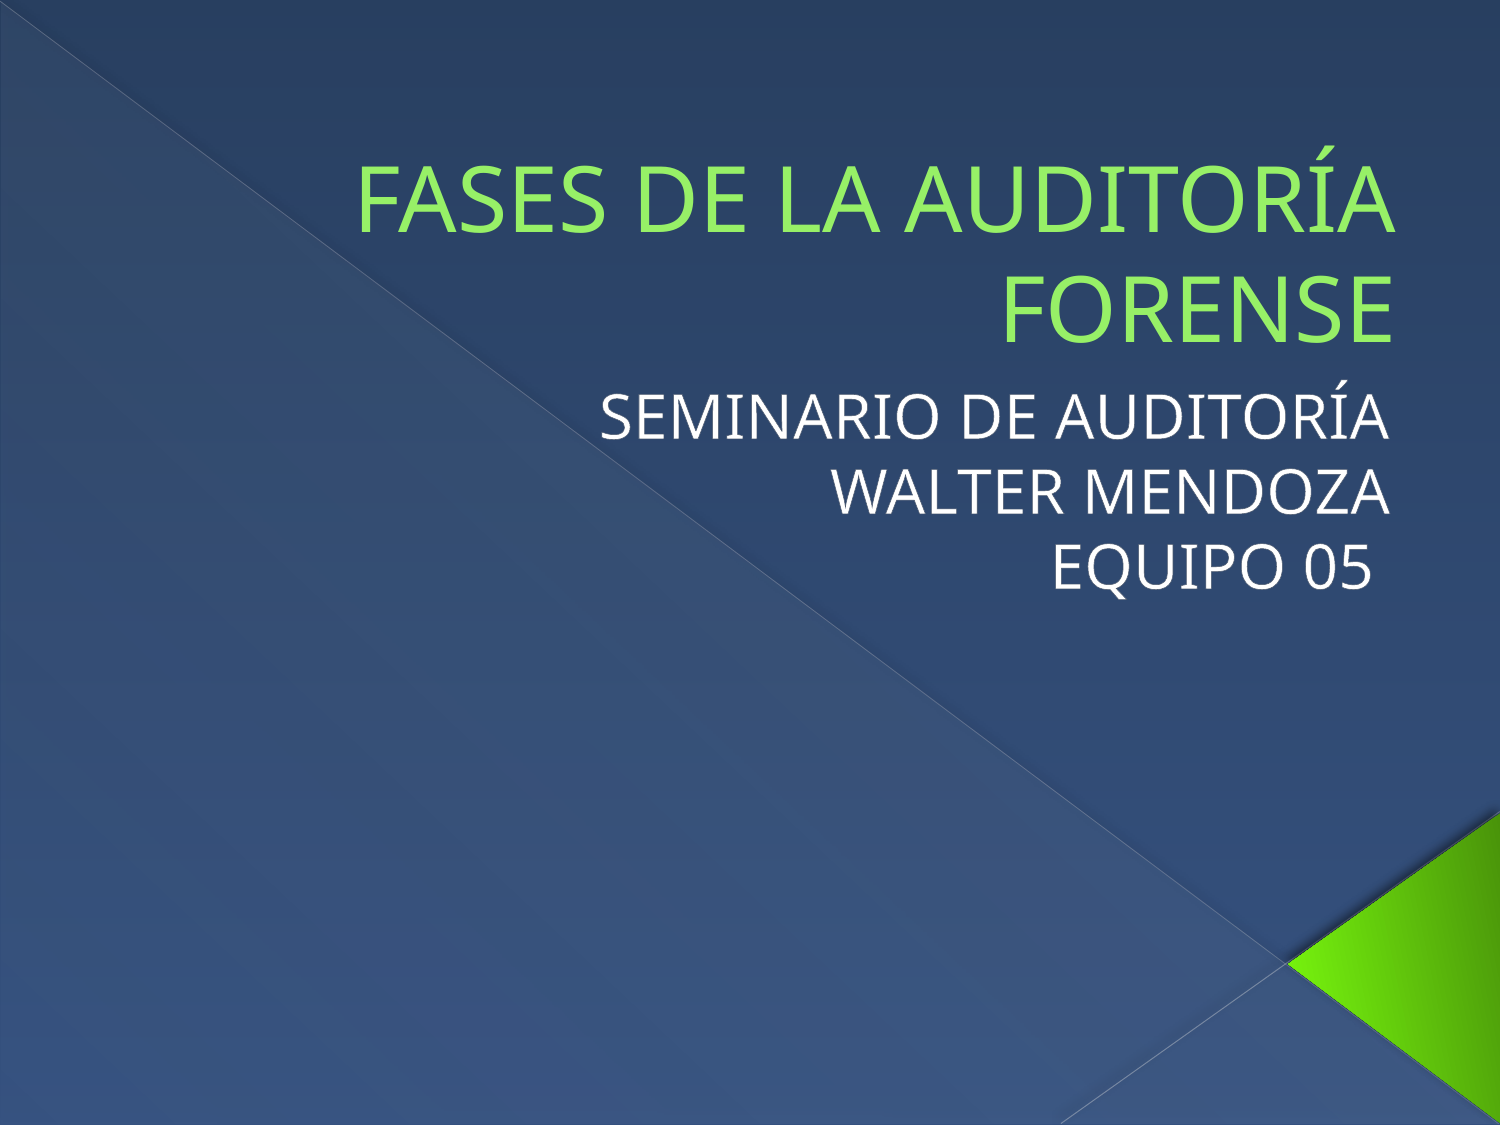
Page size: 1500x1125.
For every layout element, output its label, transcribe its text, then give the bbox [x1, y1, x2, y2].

title FASES DE LA AUDITORÍA FORENSE [88, 127, 1412, 369]
subtitle SEMINARIO DE AUDITORÍA WALTER MENDOZA EQUIPO 05 [88, 369, 1412, 657]
